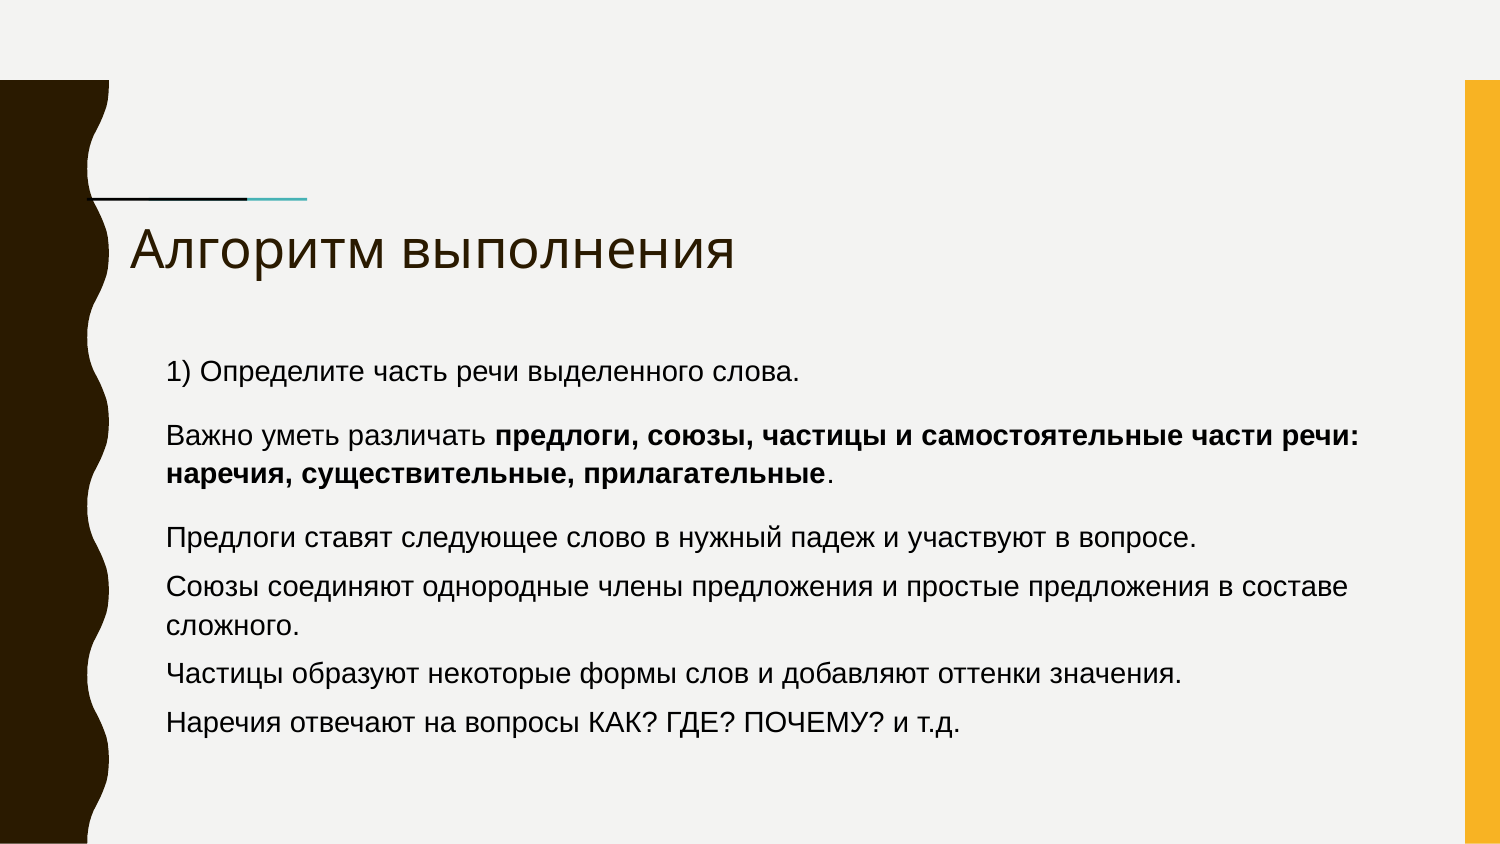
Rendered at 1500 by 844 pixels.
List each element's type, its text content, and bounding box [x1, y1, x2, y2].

title Алгоритм выполнения [119, 216, 1381, 305]
list 1) Определите часть речи выделенного слова. Важно уметь различать предлоги, союзы, частицы и самостоятельные части речи: наречия, существительные, прилагательные. Предлоги ставят следующее слово в нужный падеж и участвуют в вопросе. Союзы соединяют однородные члены предложения и простые предложения в составе сложного. Частицы образуют некоторые формы слов и добавляют оттенки значения. Наречия отвечают на вопросы КАК? ГДЕ? ПОЧЕМУ? и т.д. [154, 343, 1450, 832]
